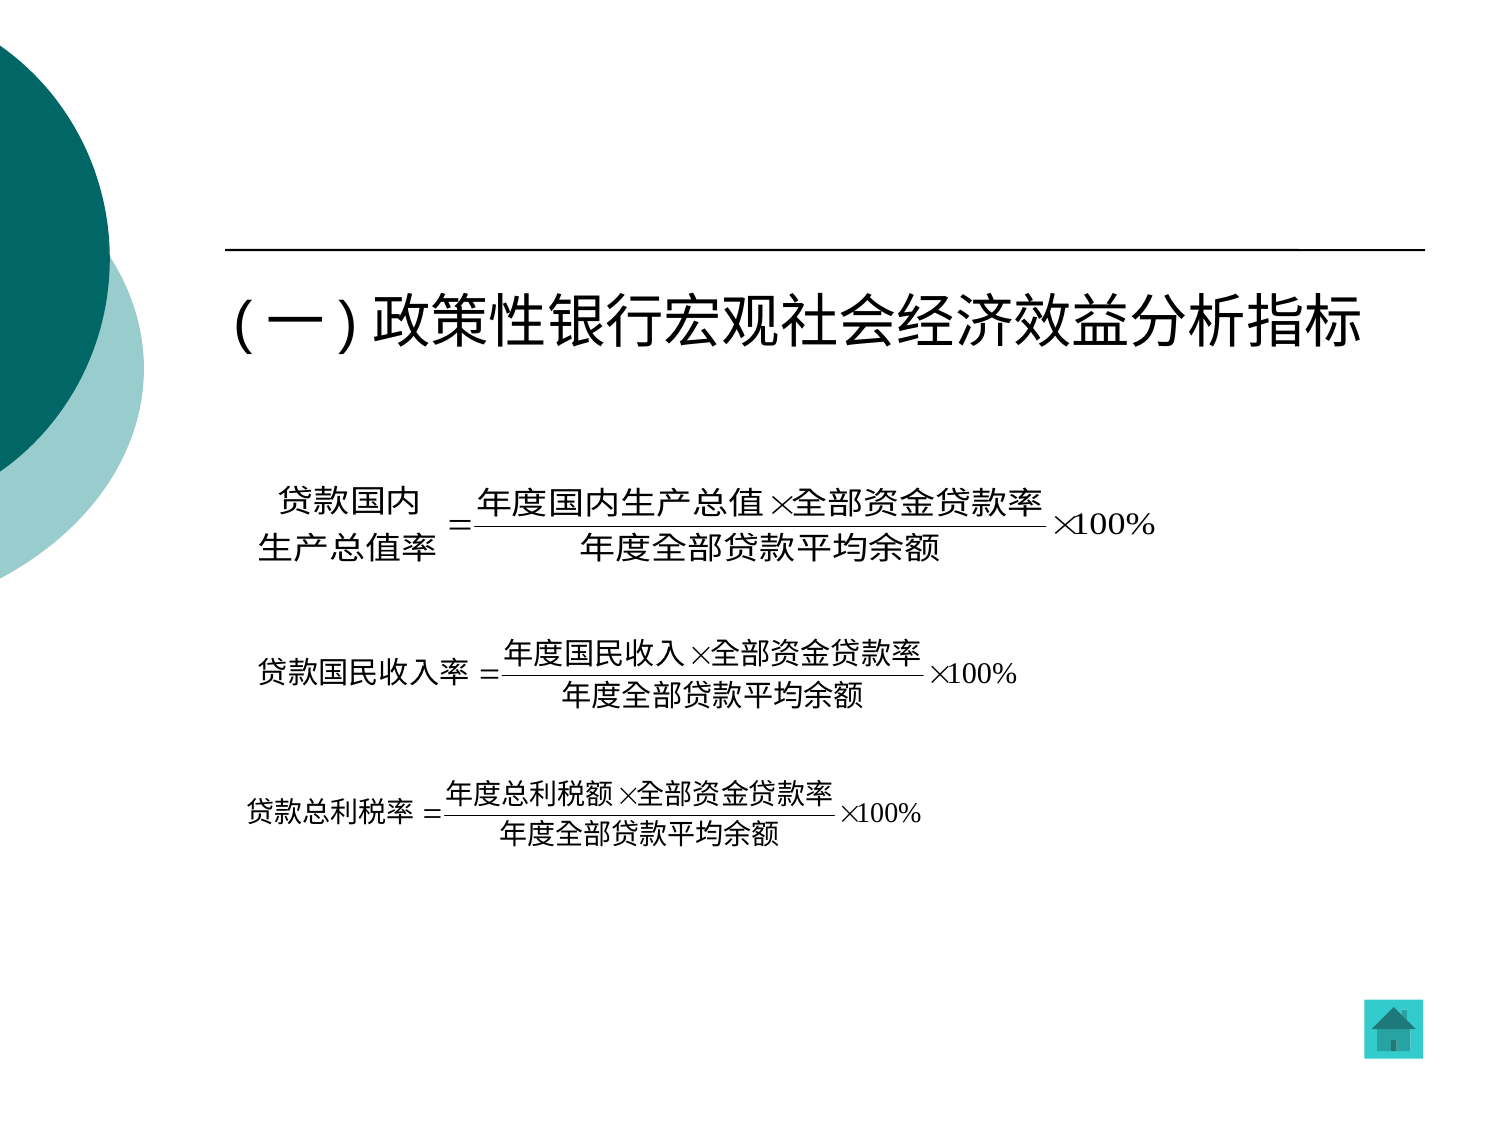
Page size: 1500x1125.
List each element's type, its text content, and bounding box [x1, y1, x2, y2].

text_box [241, 774, 928, 854]
title (一)政策性银行宏观社会经济效益分析指标 [217, 262, 1419, 362]
text_box [1364, 999, 1424, 1059]
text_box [253, 632, 1024, 716]
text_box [253, 479, 1163, 574]
